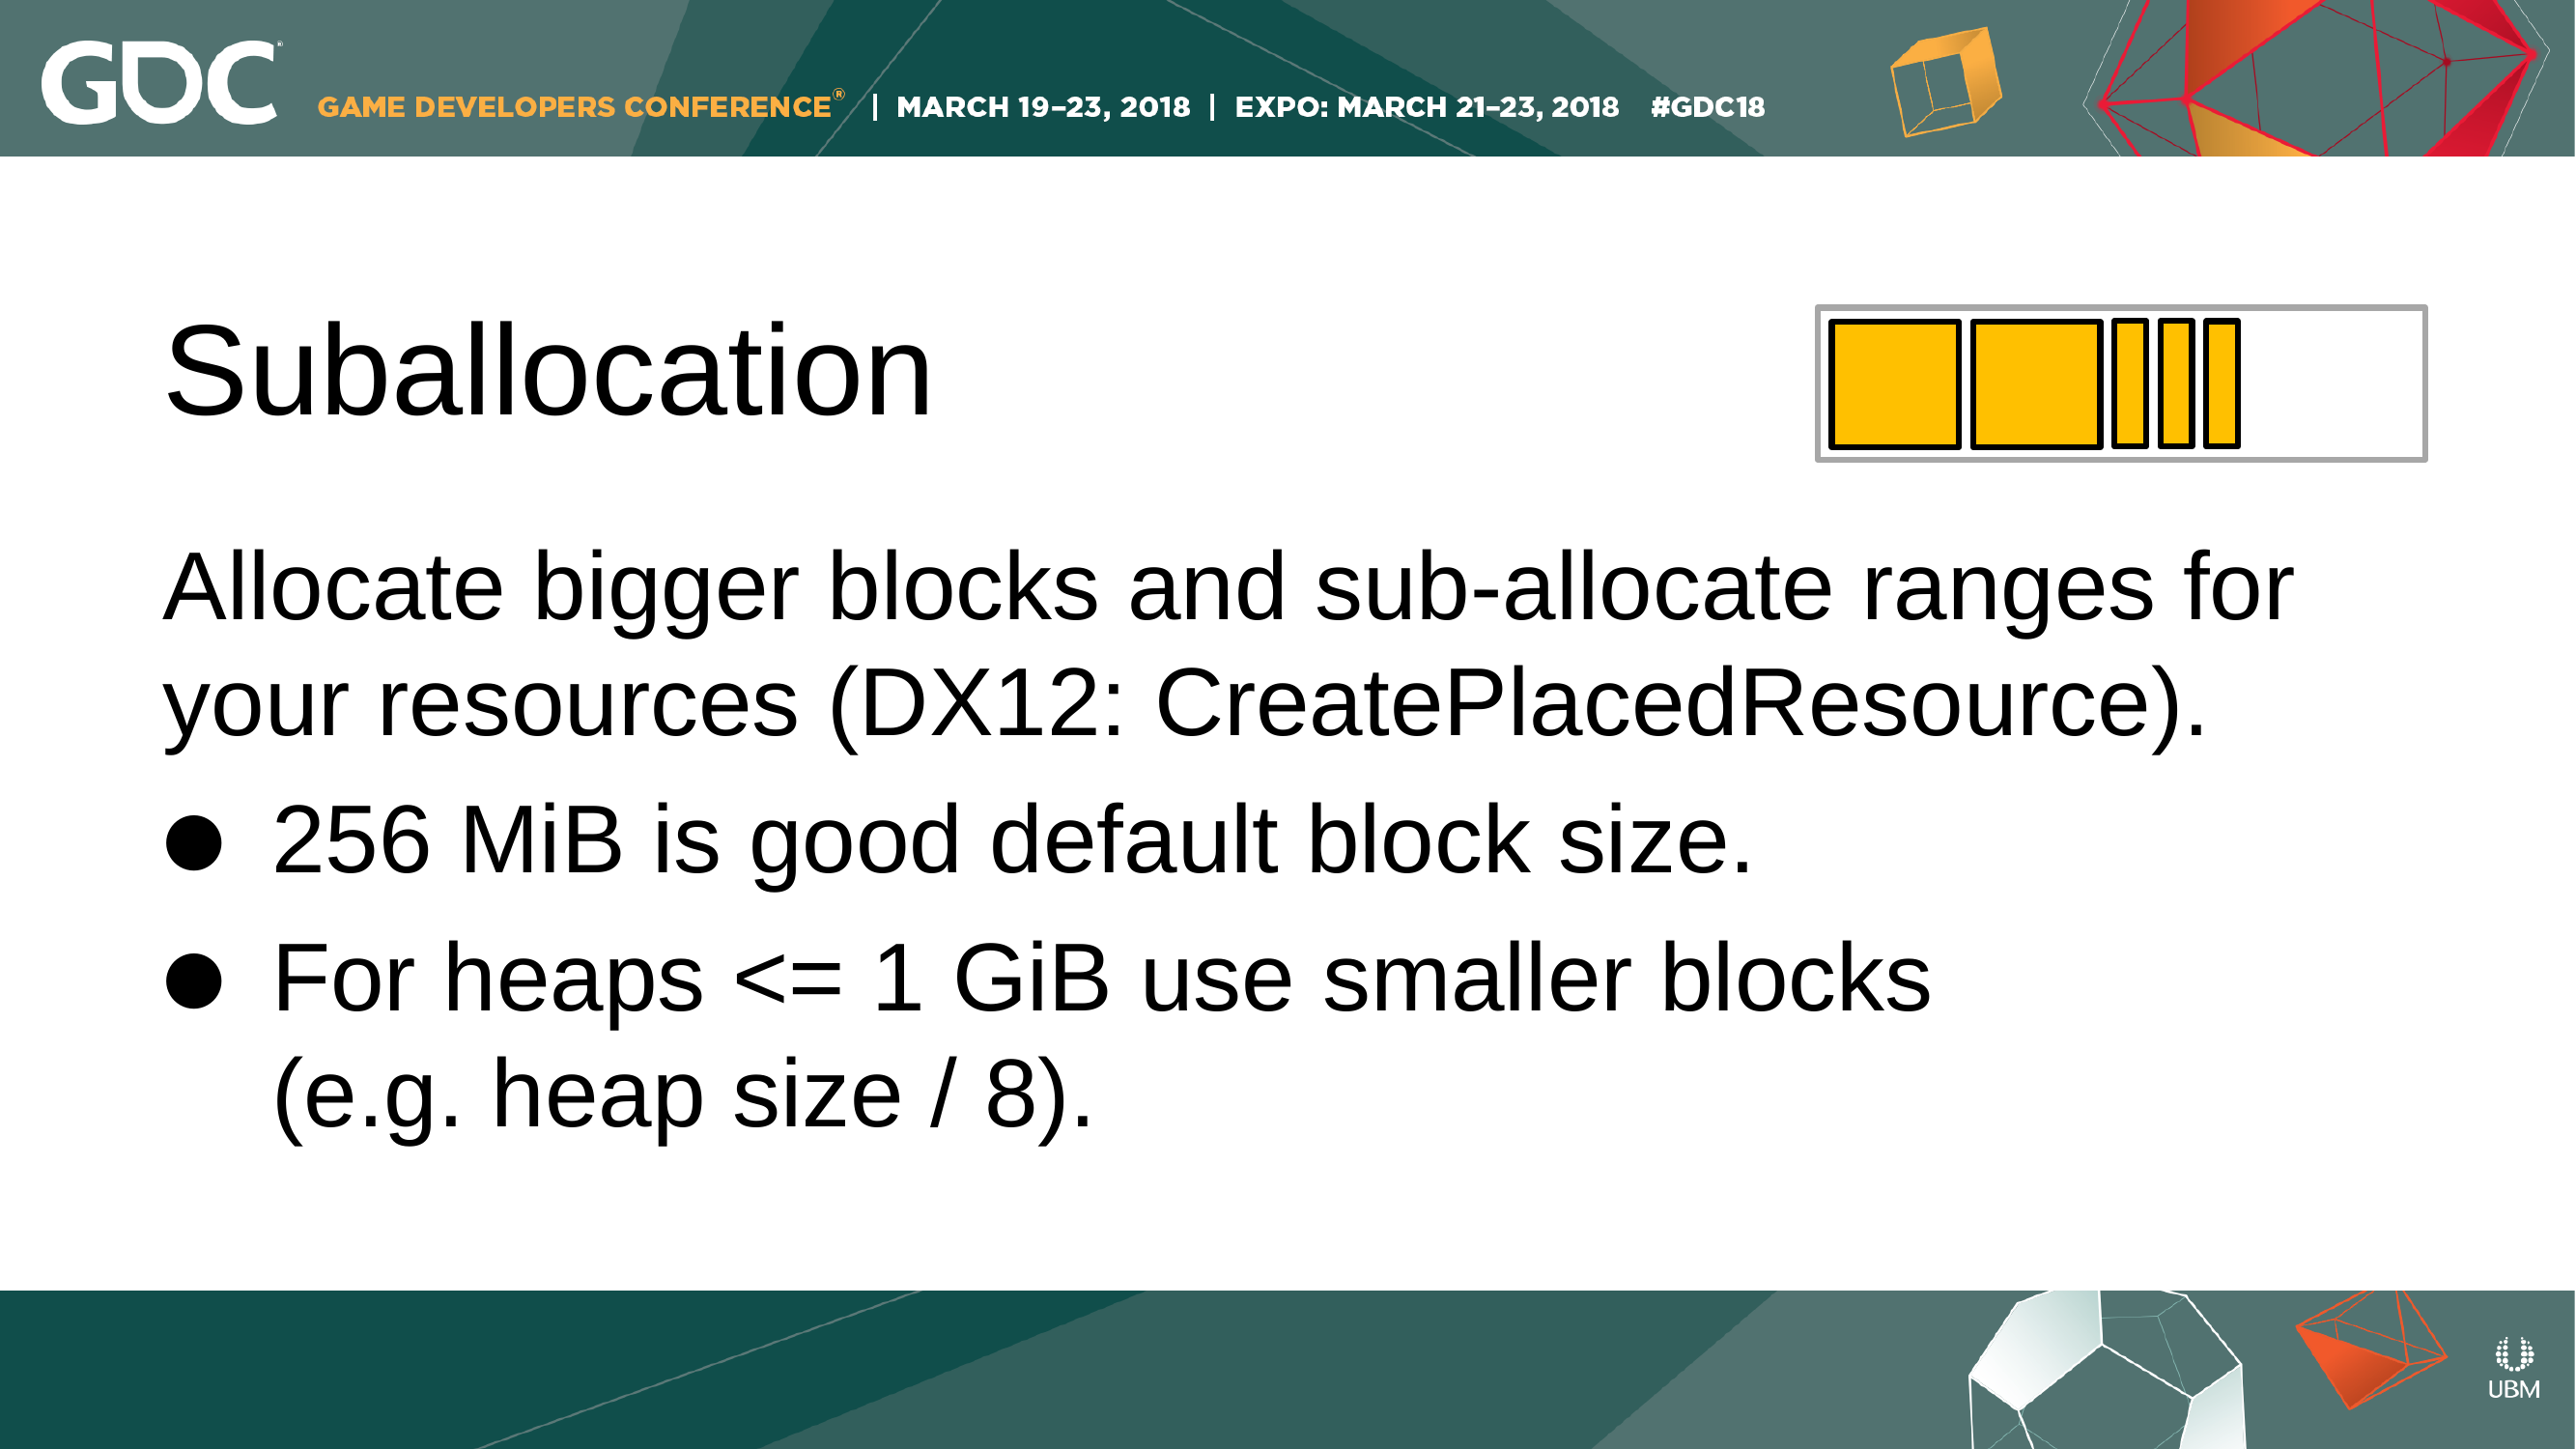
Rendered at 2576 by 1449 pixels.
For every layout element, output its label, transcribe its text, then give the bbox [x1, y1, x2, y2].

title Suballocation [150, 272, 2426, 495]
list Allocate bigger blocks and sub-allocate ranges for your resources (DX12: CreatePlacedResource). 256 MiB is good default block size. For heaps <= 1 GiB use smaller blocks (e.g. heap size / 8). [150, 509, 2426, 1284]
picture [0, 0, 2575, 1449]
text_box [1817, 307, 2426, 461]
